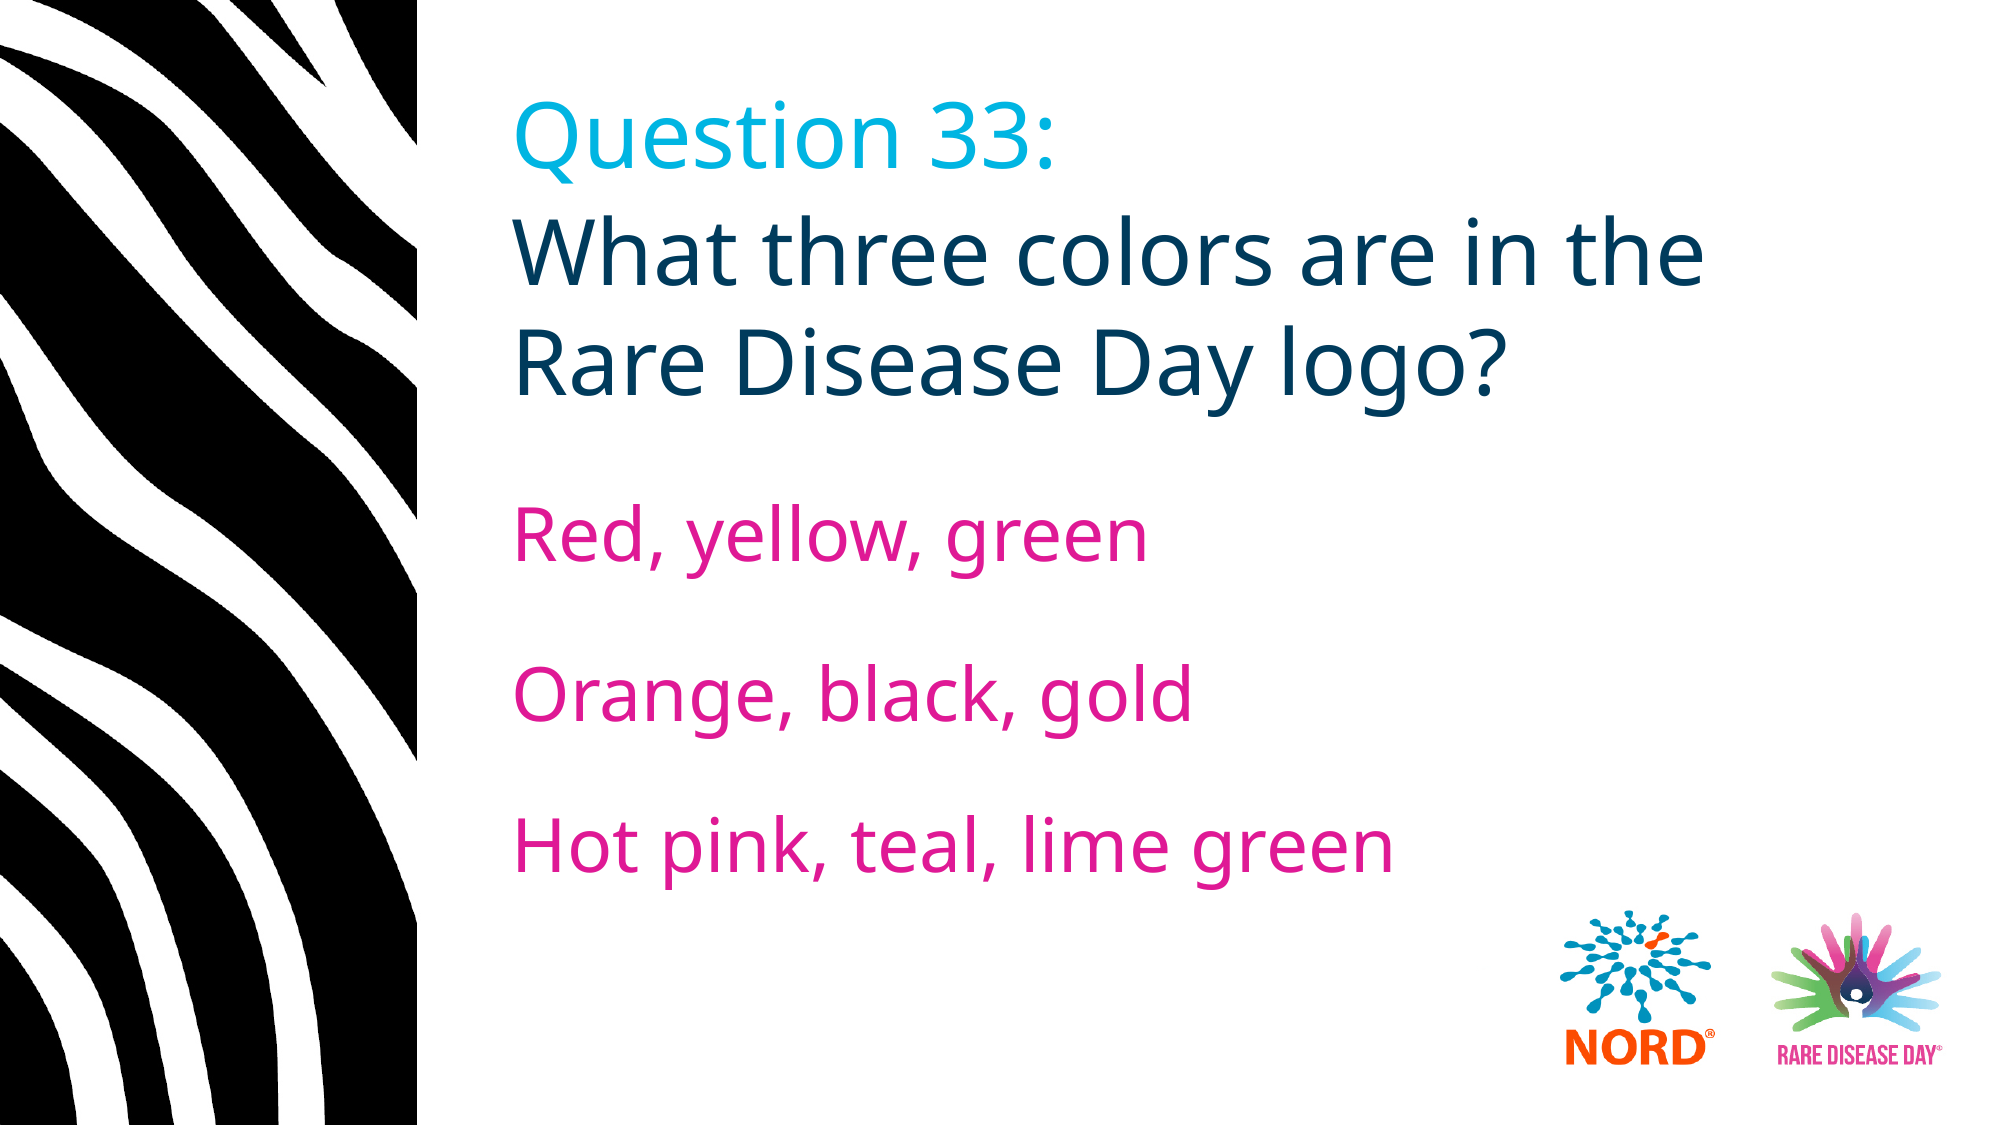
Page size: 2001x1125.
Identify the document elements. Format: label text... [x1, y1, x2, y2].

text_box What three colors are in the Rare Disease Day logo? [496, 186, 2000, 422]
text_box Hot pink, teal, lime green [496, 800, 1916, 929]
text_box Orange, black, gold [496, 649, 1889, 760]
picture [0, 0, 2001, 1125]
title Question 33: [496, 78, 1863, 186]
list Red, yellow, green [496, 488, 1916, 611]
